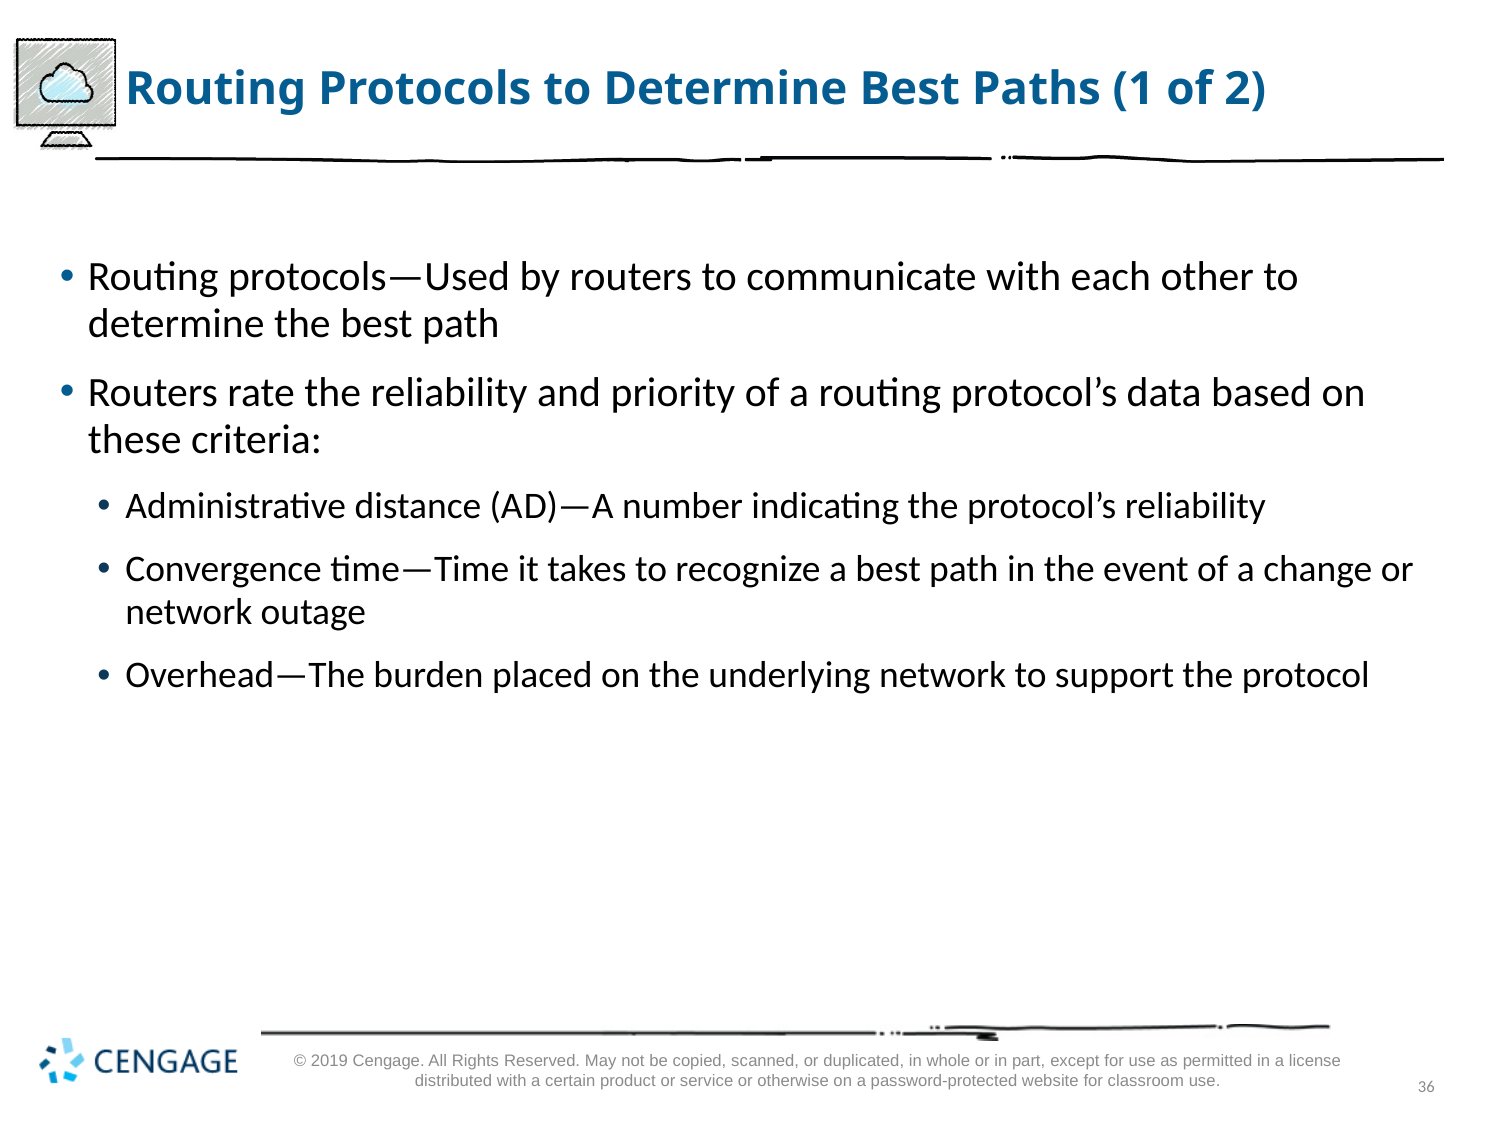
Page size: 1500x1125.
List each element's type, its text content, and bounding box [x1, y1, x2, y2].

picture [95, 155, 1444, 163]
list Routing protocols—Used by routers to communicate with each other to determine the best path Routers rate the reliability and priority of a routing protocol’s data based on these criteria: Administrative distance (A D)—A number indicating the protocol’s reliability Convergence time—Time it takes to recognize a best path in the event of a change or network outage Overhead—The burden placed on the underlying network to support the protocol [59, 252, 1441, 702]
picture [19, 1024, 250, 1096]
picture [13, 36, 117, 151]
title Routing Protocols to Determine Best Paths (1 of 2) [125, 66, 1442, 116]
picture [261, 1024, 1331, 1041]
footer © 2019 Cengage. All Rights Reserved. May not be copied, scanned, or duplicated, in whole or in part, except for use as permitted in a license distributed with a certain product or service or otherwise on a password-protected website for classroom use. [262, 1050, 1375, 1091]
